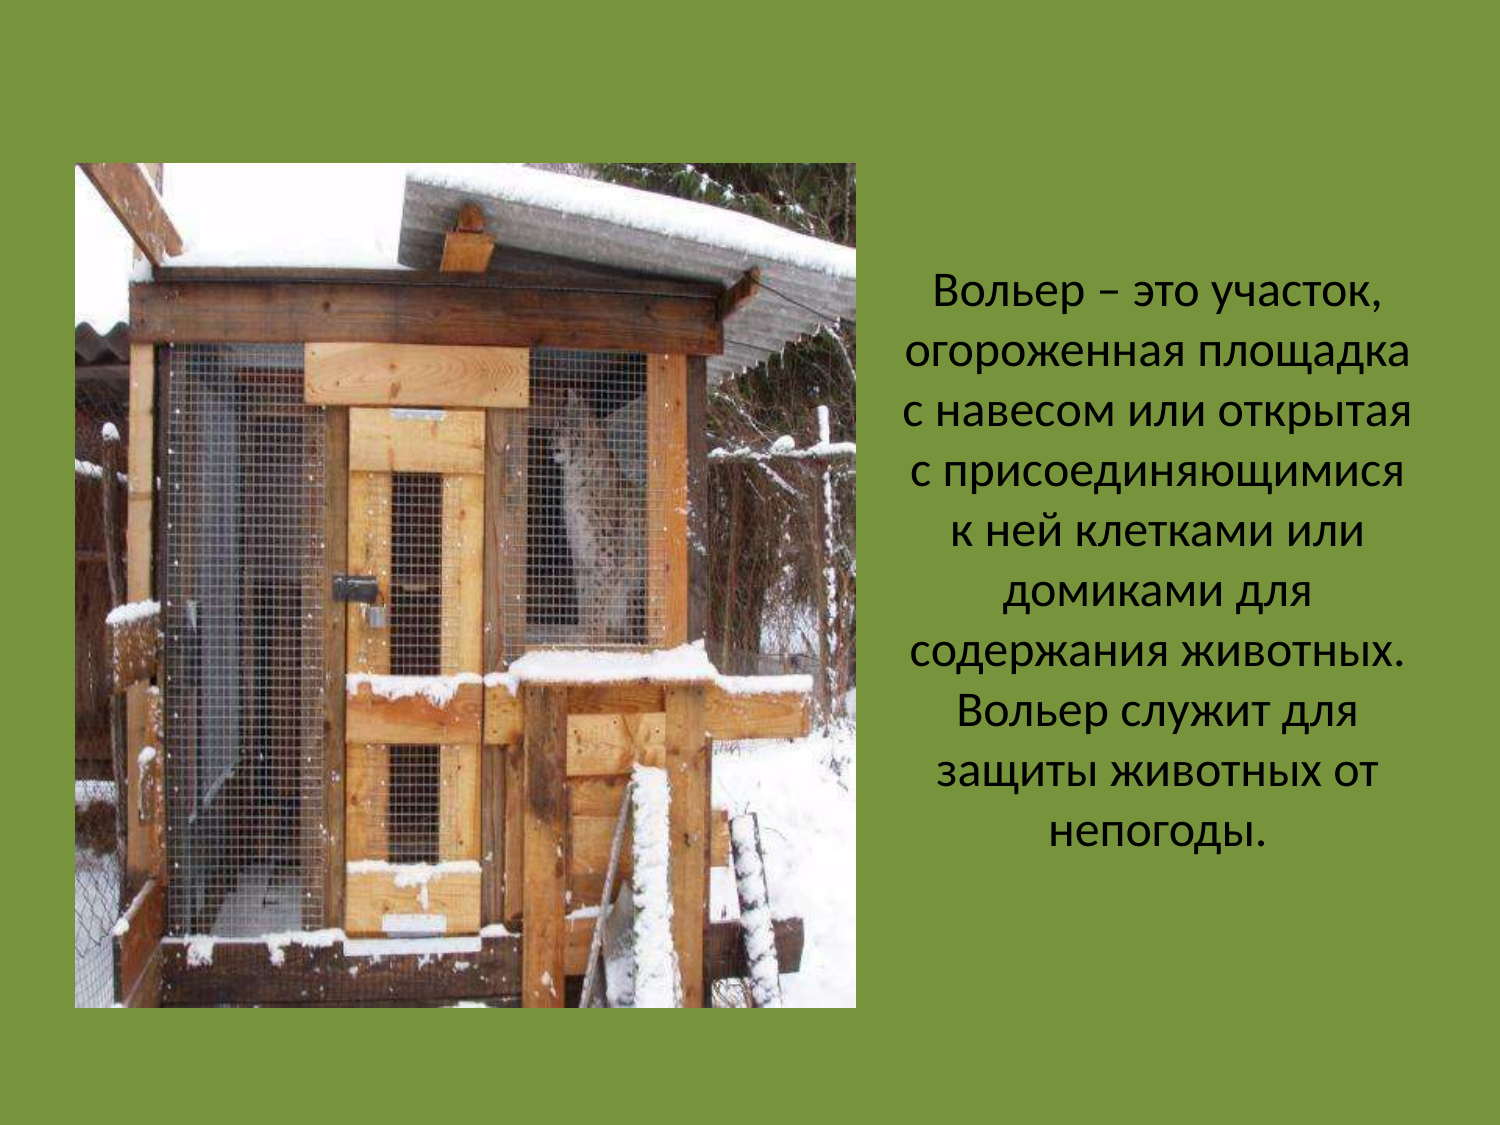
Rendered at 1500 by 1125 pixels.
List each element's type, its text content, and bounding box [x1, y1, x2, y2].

title Вольер – это участок, огороженная площадка с навесом или открытая с присоединяющимися к ней клетками или домиками для содержания животных. Вольер служит для защиты животных от непогоды. [878, 222, 1437, 891]
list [74, 163, 856, 1008]
